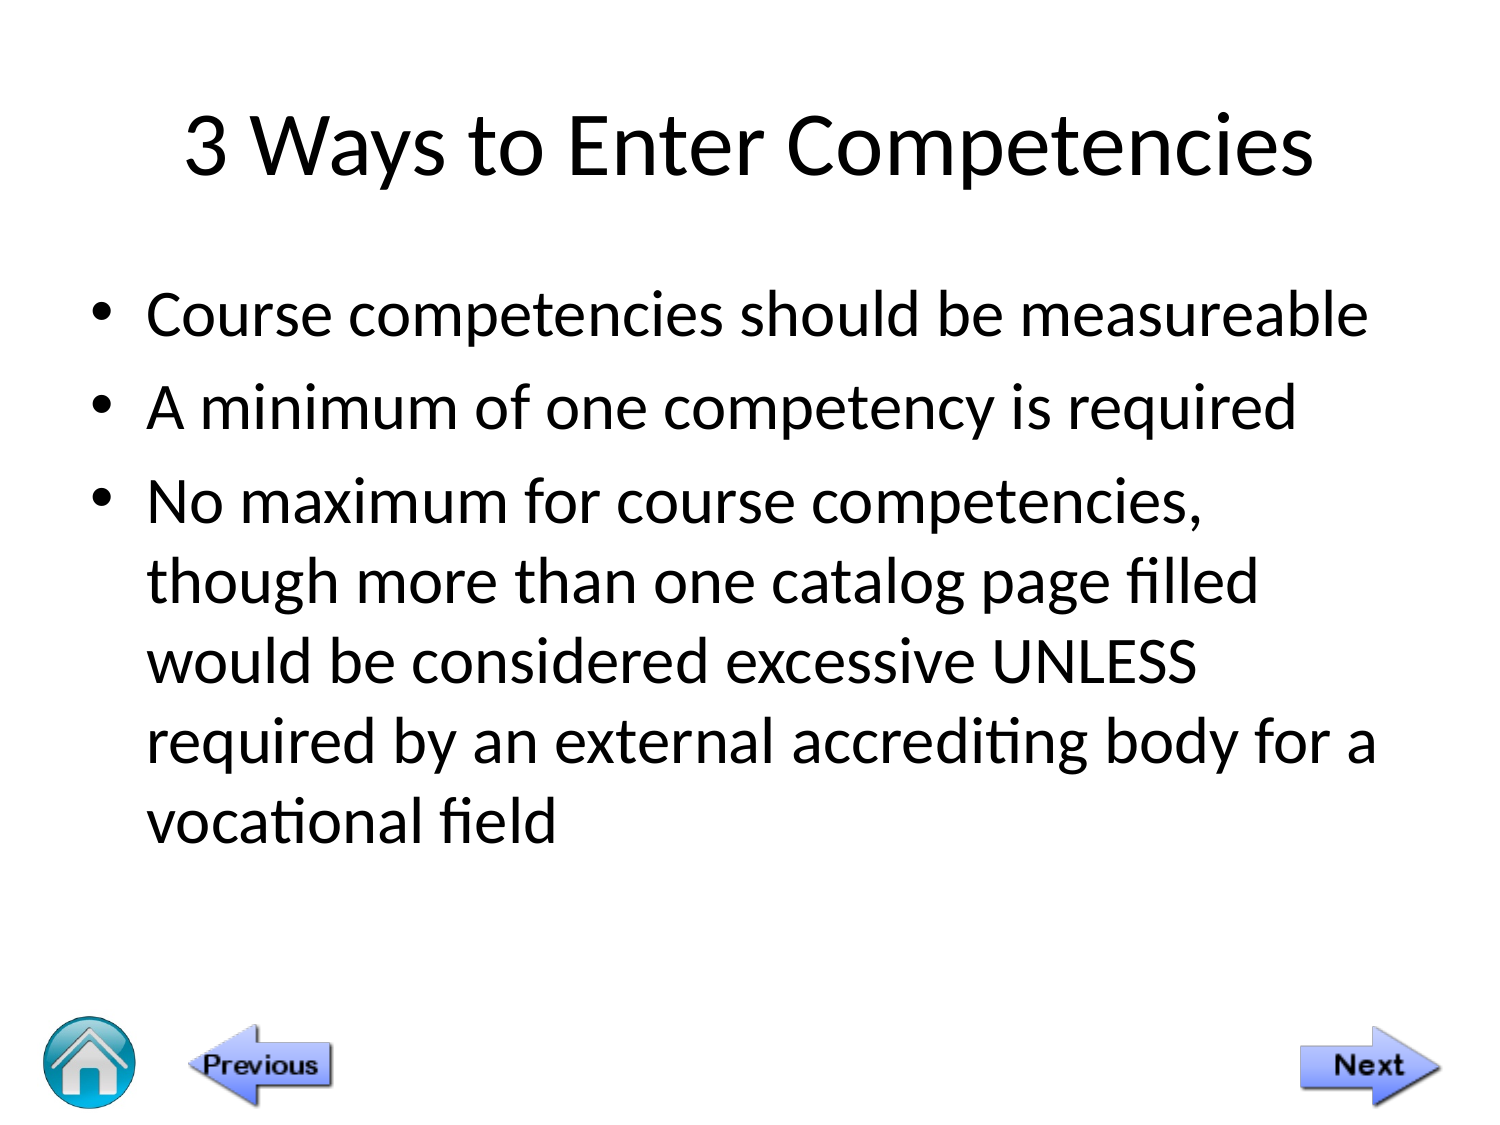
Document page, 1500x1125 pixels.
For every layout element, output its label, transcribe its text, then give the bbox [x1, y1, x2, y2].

list Course competencies should be measureable A minimum of one competency is required No maximum for course competencies, though more than one catalog page filled would be considered excessive UNLESS required by an external accrediting body for a vocational field [75, 262, 1425, 1005]
picture [187, 1023, 338, 1113]
title 3 Ways to Enter Competencies [75, 45, 1425, 233]
picture [37, 1009, 141, 1113]
picture [1299, 1025, 1447, 1113]
